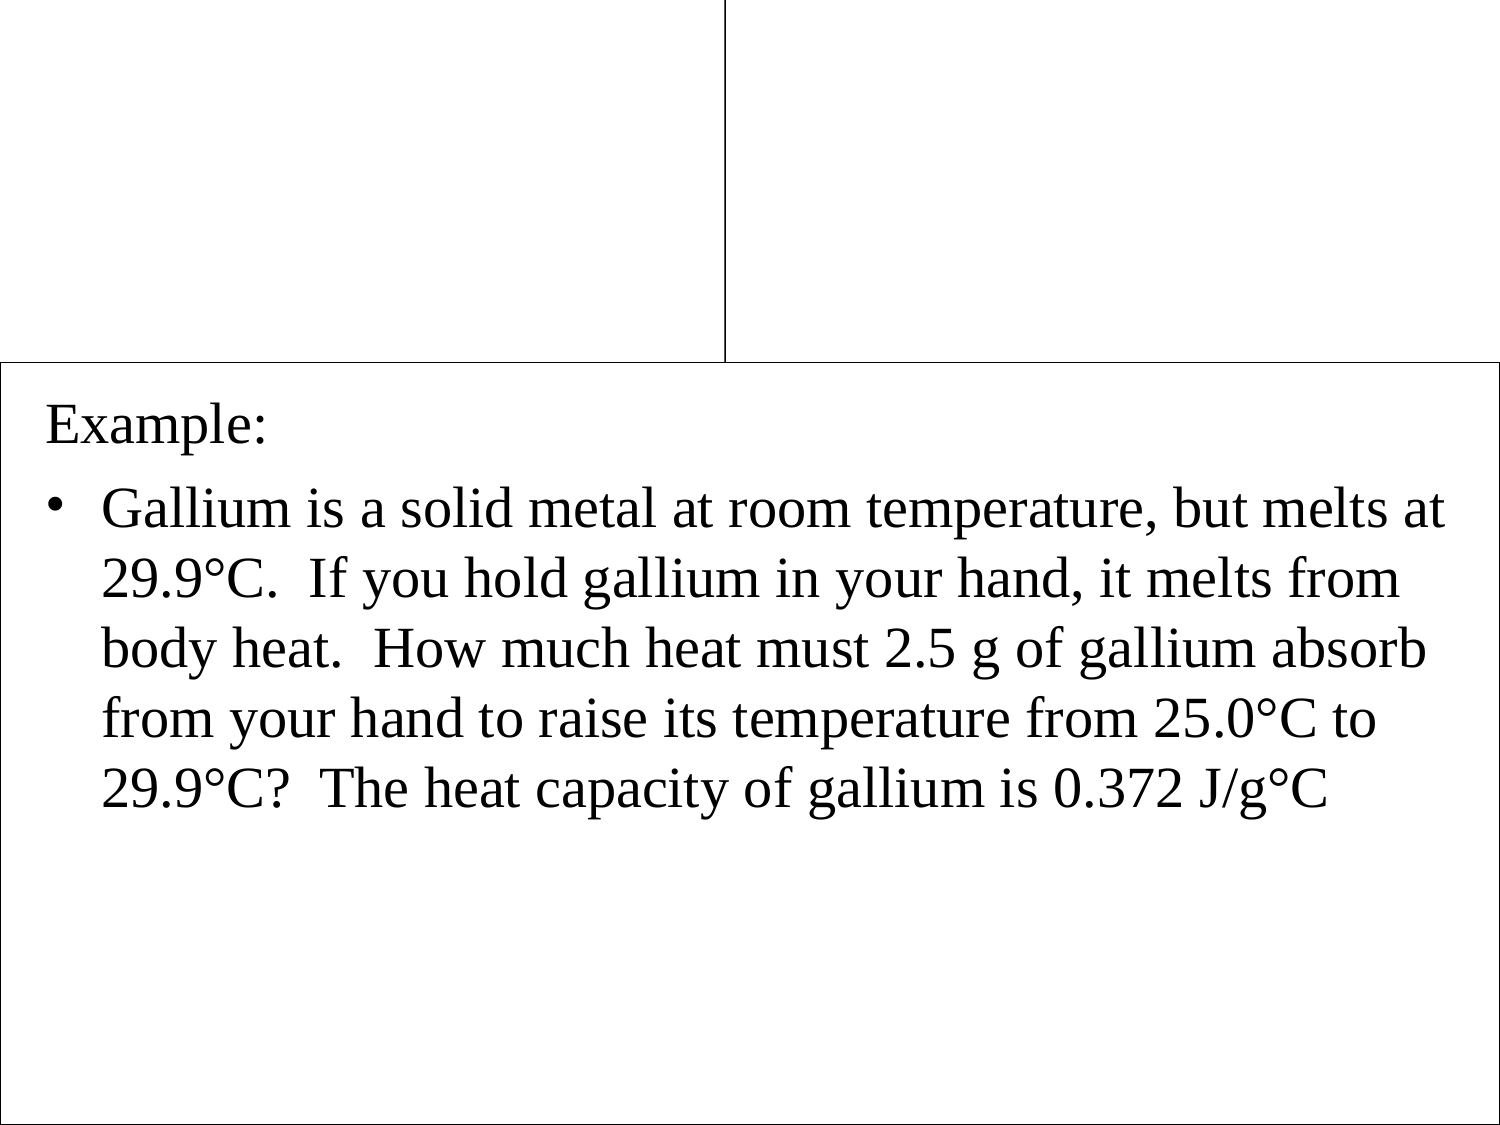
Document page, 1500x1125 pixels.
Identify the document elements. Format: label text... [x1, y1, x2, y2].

text_box Example: Gallium is a solid metal at room temperature, but melts at 29.9°C. If you hold gallium in your hand, it melts from body heat. How much heat must 2.5 g of gallium absorb from your hand to raise its temperature from 25.0°C to 29.9°C? The heat capacity of gallium is 0.372 J/g°C [0, 362, 1500, 1125]
